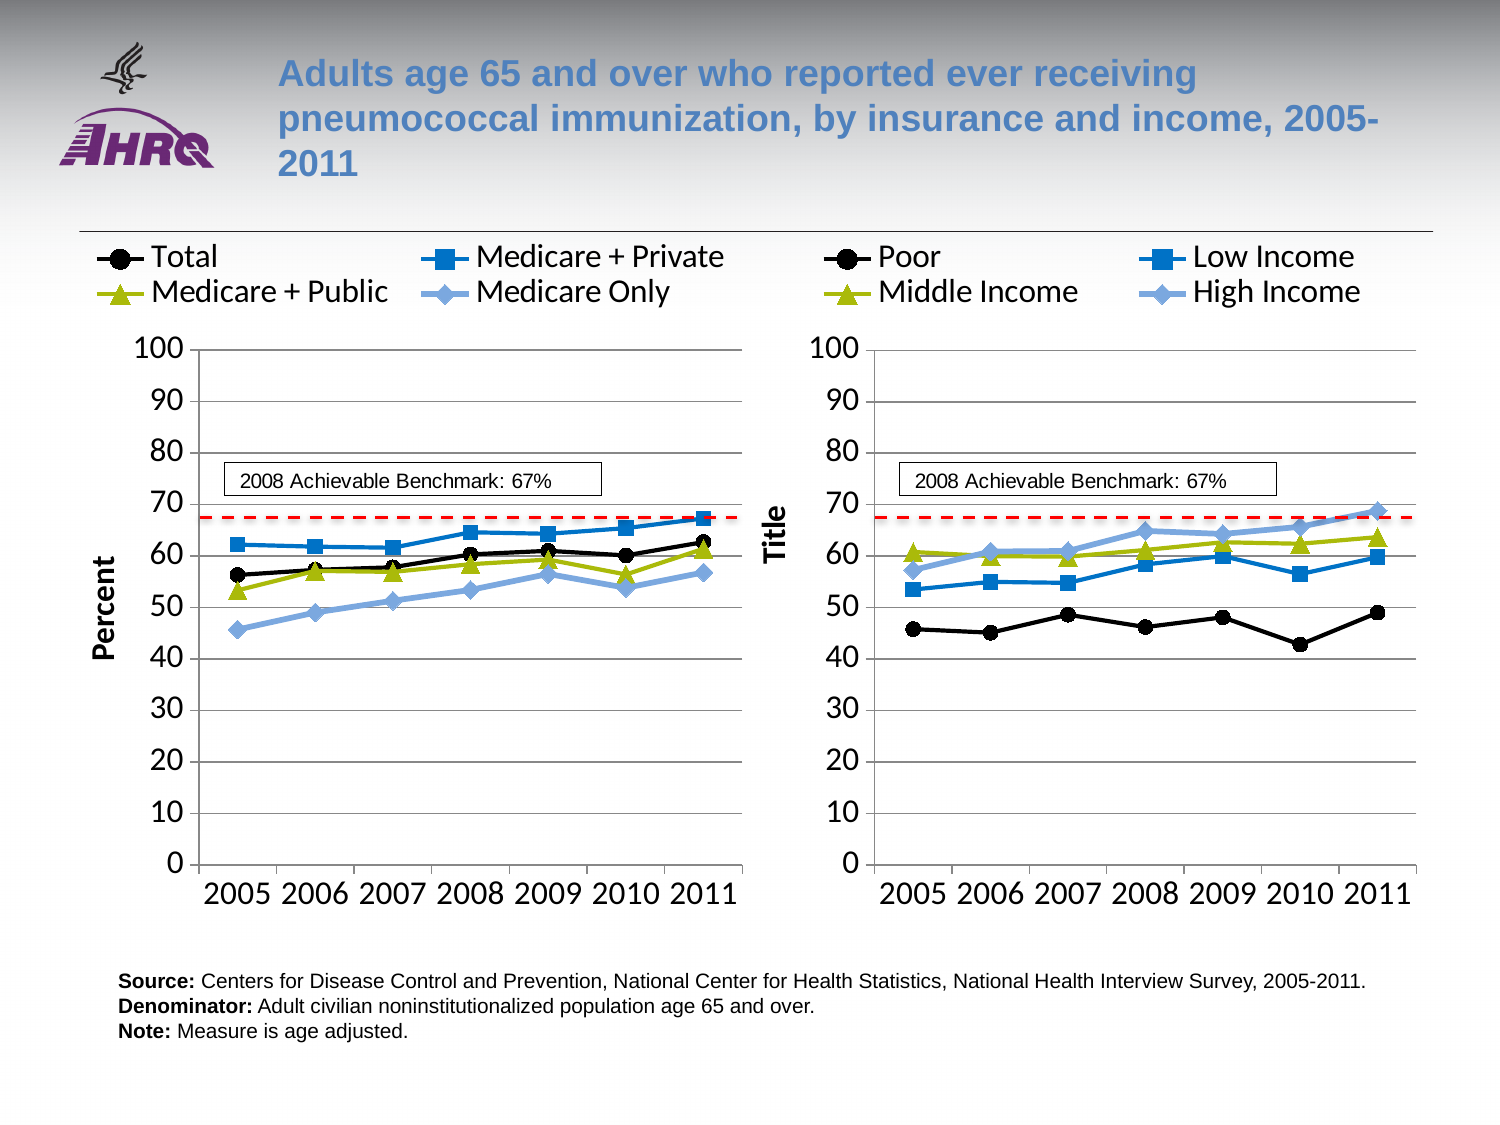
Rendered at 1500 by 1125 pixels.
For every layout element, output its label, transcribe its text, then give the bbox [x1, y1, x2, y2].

picture [0, 0, 1500, 1125]
title Adults age 65 and over who reported ever receiving pneumococcal immunization, by insurance and income, 2005-2011 [262, 45, 1425, 188]
chart [74, 239, 1426, 931]
text_box Source: Centers for Disease Control and Prevention, National Center for Health Statistics, National Health Interview Survey, 2005-2011. Denominator: Adult civilian noninstitutionalized population age 65 and over. Note: Measure is age adjusted. [103, 960, 1382, 1050]
